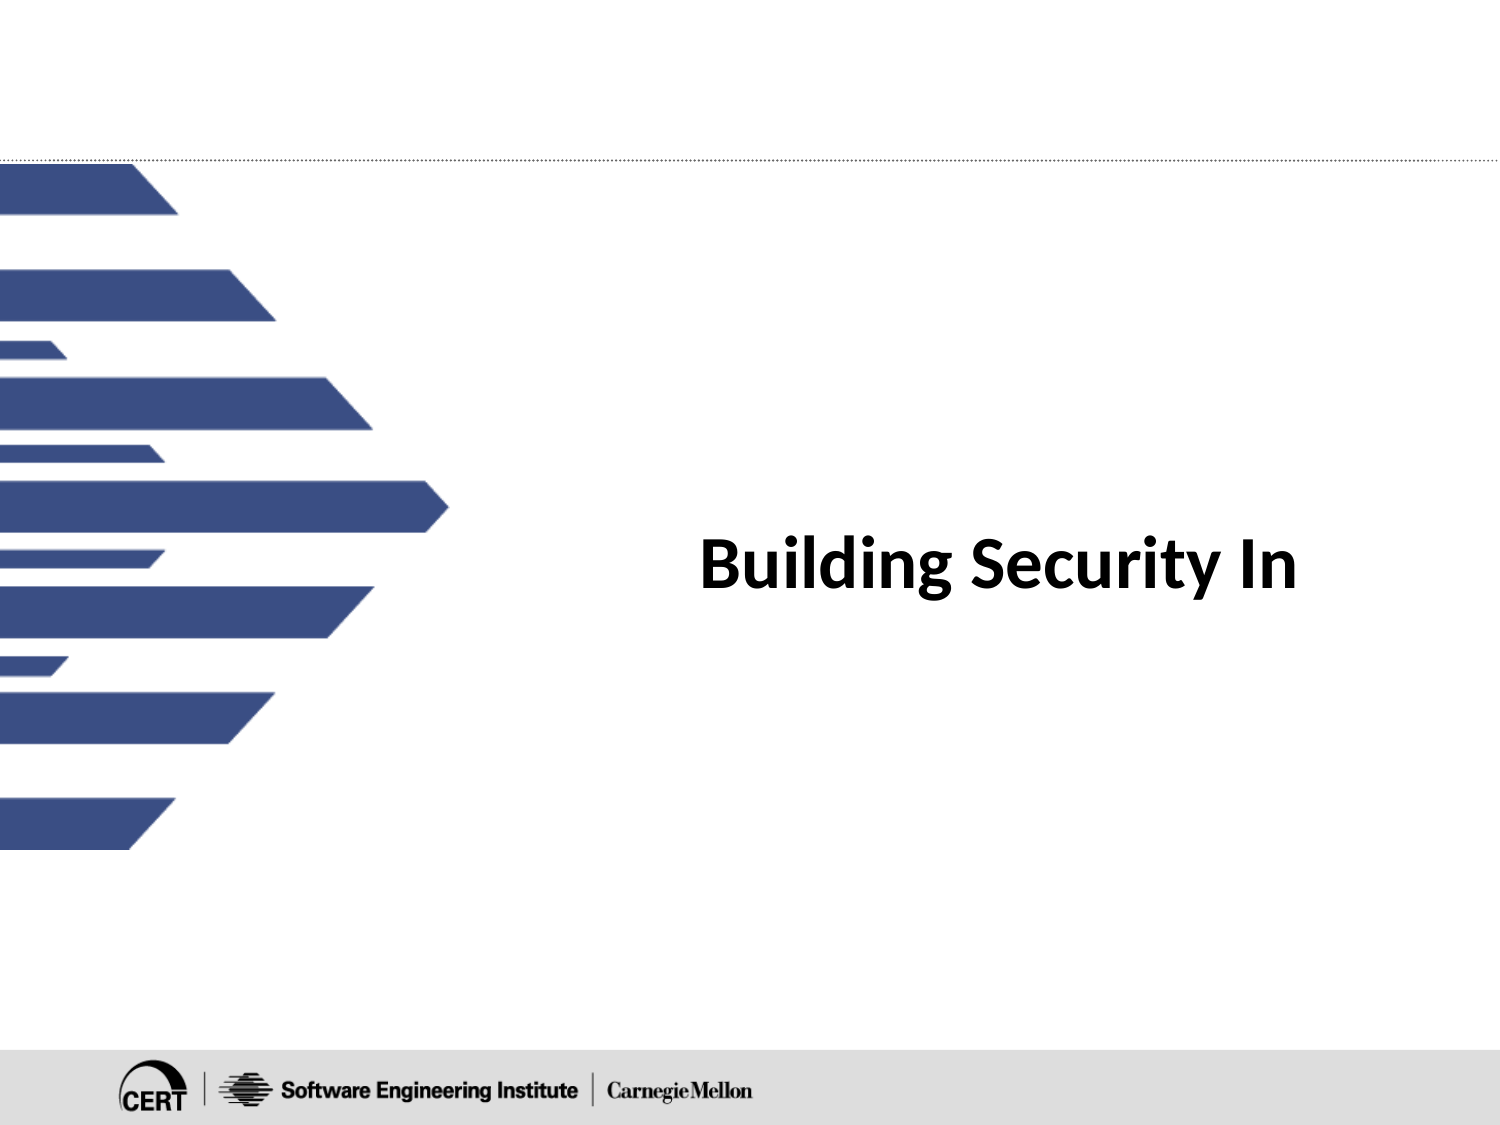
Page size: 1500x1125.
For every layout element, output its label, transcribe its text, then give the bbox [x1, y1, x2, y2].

picture [102, 1056, 765, 1117]
text_box Building Security In [525, 399, 1475, 717]
picture [0, 164, 450, 851]
